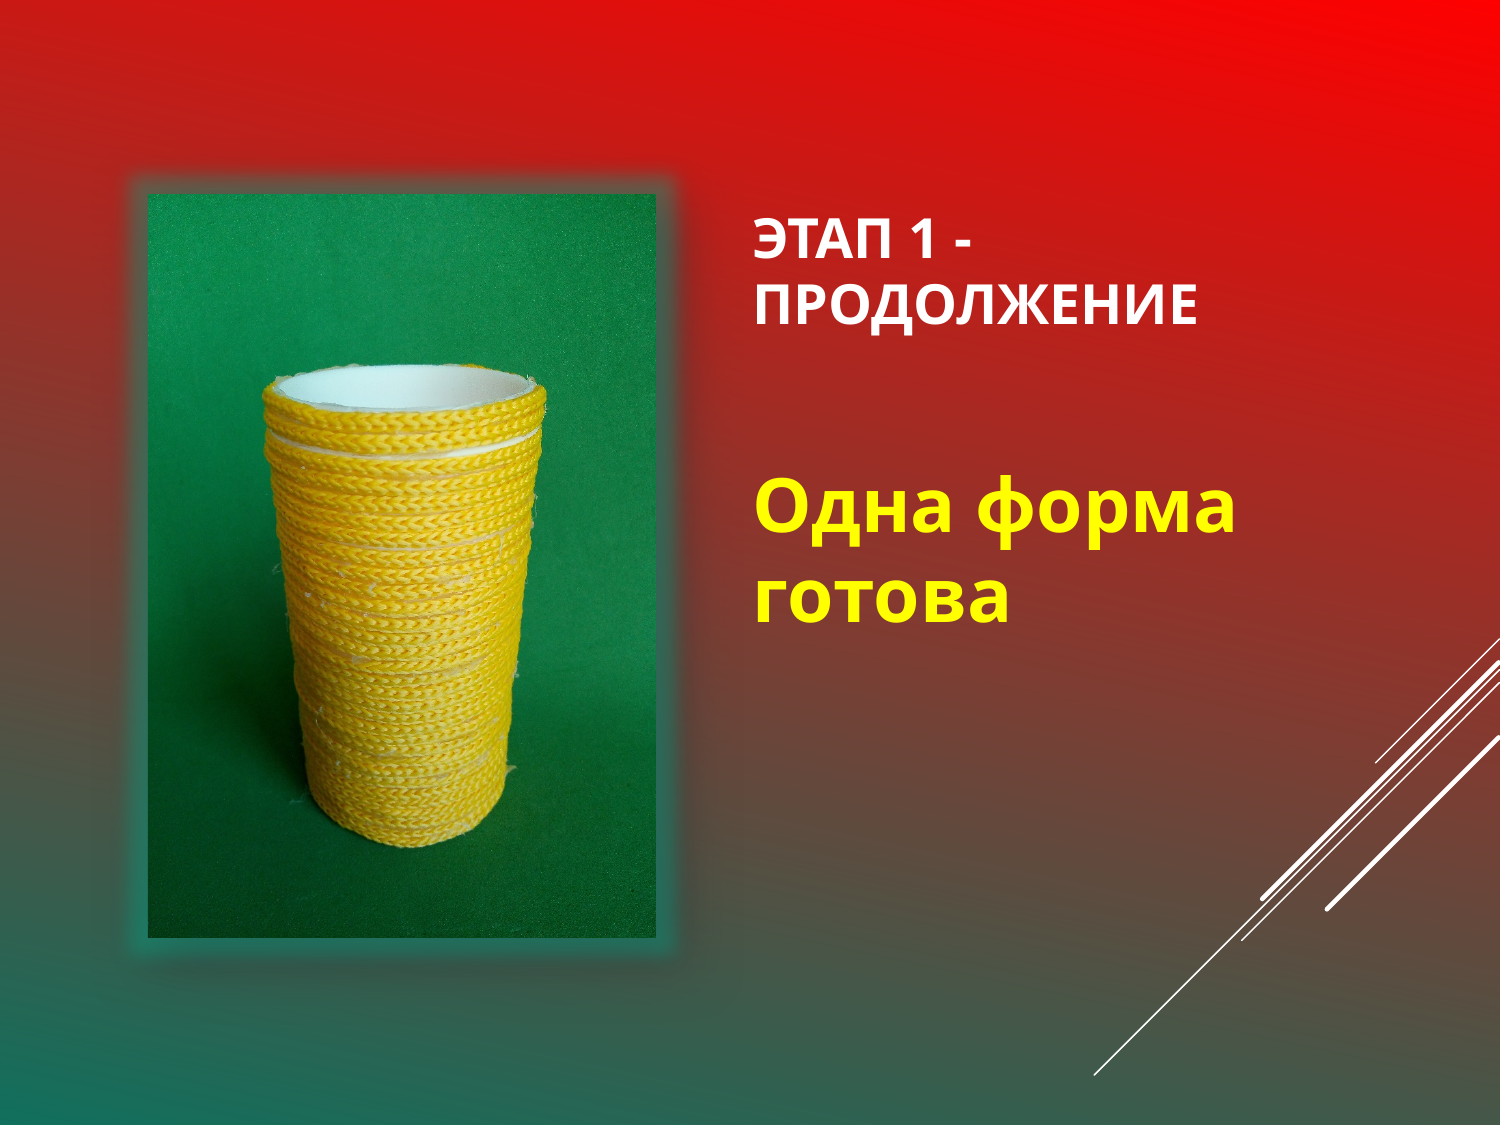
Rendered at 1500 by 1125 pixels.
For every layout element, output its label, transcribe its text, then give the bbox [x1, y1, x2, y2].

list Одна форма готова [737, 450, 1323, 792]
title Этап 1 - продолжение [737, 194, 1323, 343]
picture [147, 194, 657, 938]
